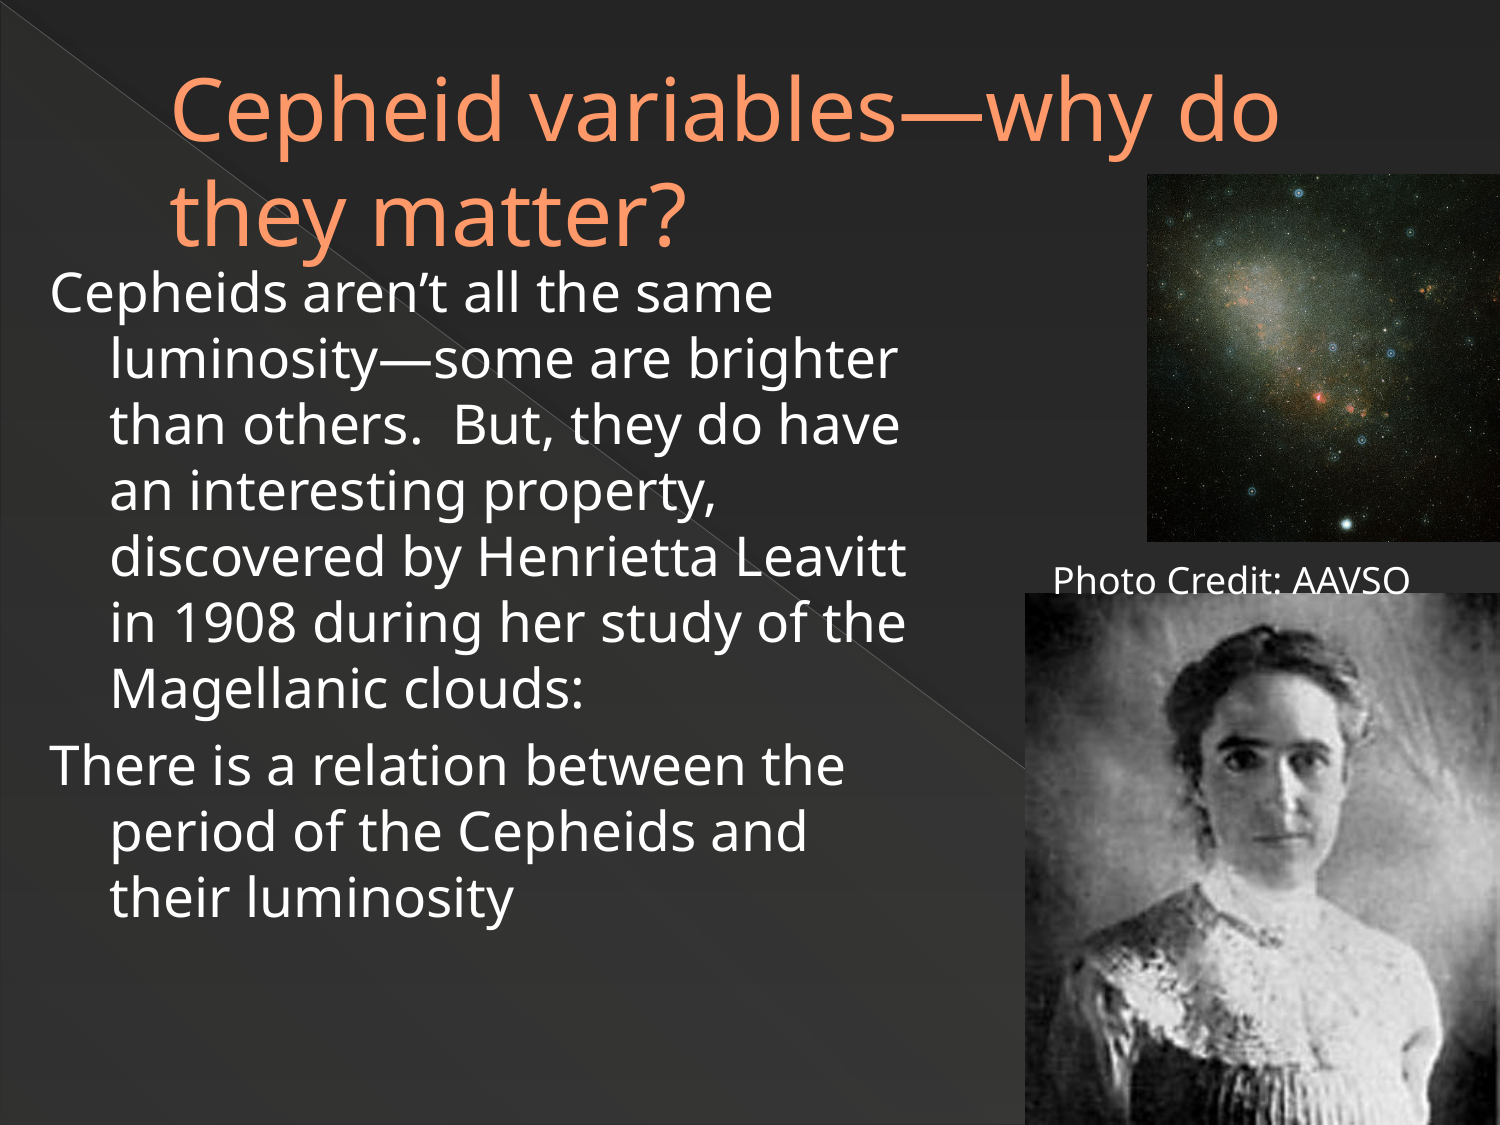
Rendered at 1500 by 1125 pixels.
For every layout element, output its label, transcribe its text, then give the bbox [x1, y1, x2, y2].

picture [1024, 592, 1500, 1125]
title Cepheid variables—why do they matter? [75, 43, 1425, 274]
list Cepheids aren’t all the same luminosity—some are brighter than others. But, they do have an interesting property, discovered by Henrietta Leavitt in 1908 during her study of the Magellanic clouds: There is a relation between the period of the Cepheids and their luminosity [24, 249, 925, 1000]
text_box Photo Credit: AAVSO [1037, 549, 1475, 580]
picture [1147, 174, 1500, 542]
